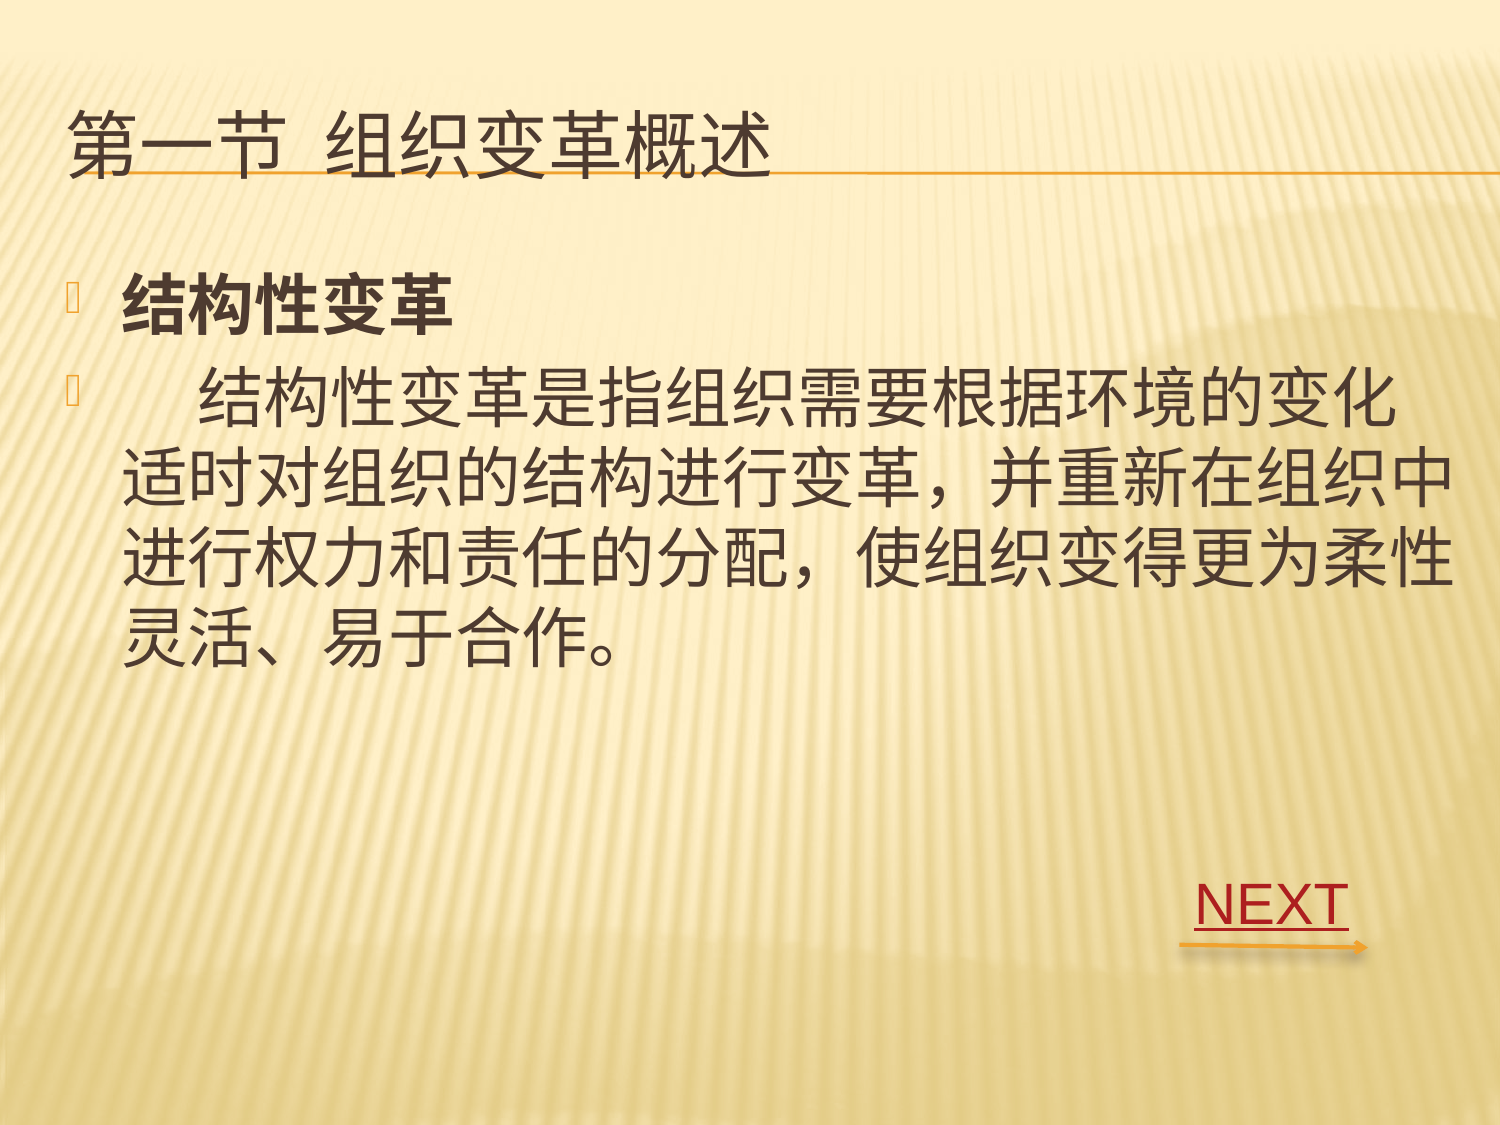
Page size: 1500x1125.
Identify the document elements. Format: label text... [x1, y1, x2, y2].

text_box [1179, 944, 1369, 948]
list 结构性变革 结构性变革是指组织需要根据环境的变化适时对组织的结构进行变革，并重新在组织中进行权力和责任的分配，使组织变得更为柔性灵活、易于合作。 [49, 254, 1476, 771]
title 第一节 组织变革概述 [50, 75, 1475, 213]
text_box NEXT [1179, 859, 1385, 944]
